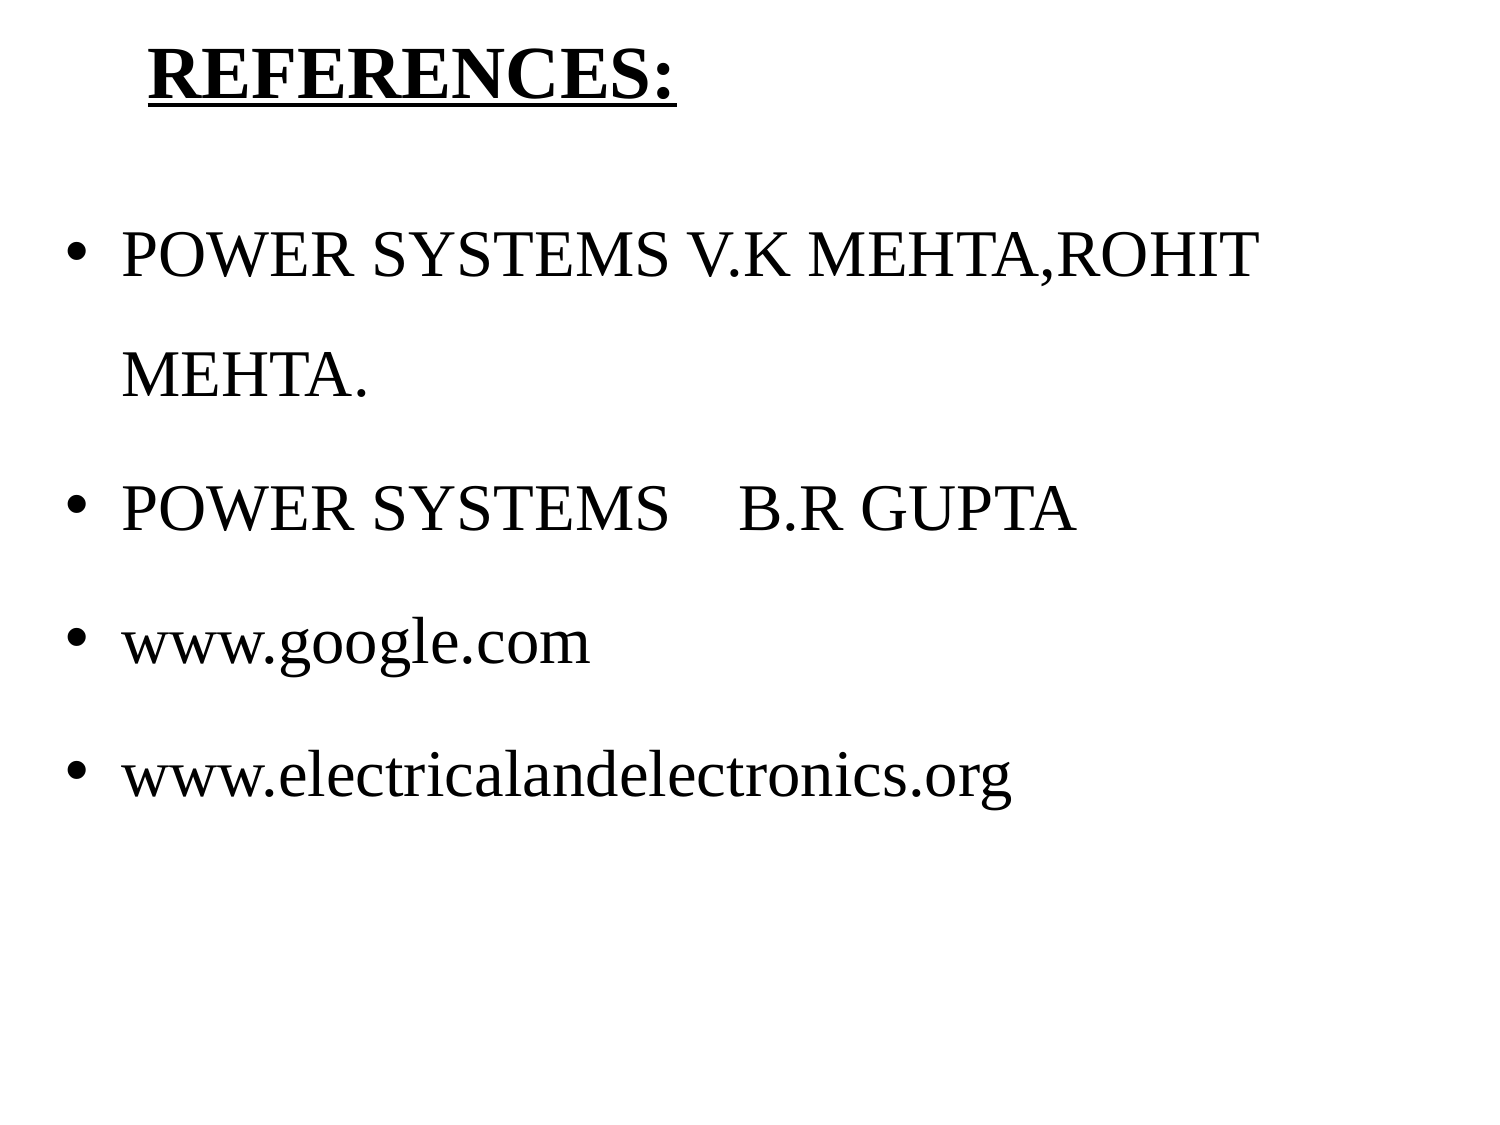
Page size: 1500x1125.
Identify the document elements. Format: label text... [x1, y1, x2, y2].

list POWER SYSTEMS V.K MEHTA,ROHIT MEHTA. POWER SYSTEMS B.R GUPTA www.google.com www.electricalandelectronics.org [50, 162, 1438, 1005]
title REFERENCES: [24, 0, 800, 138]
